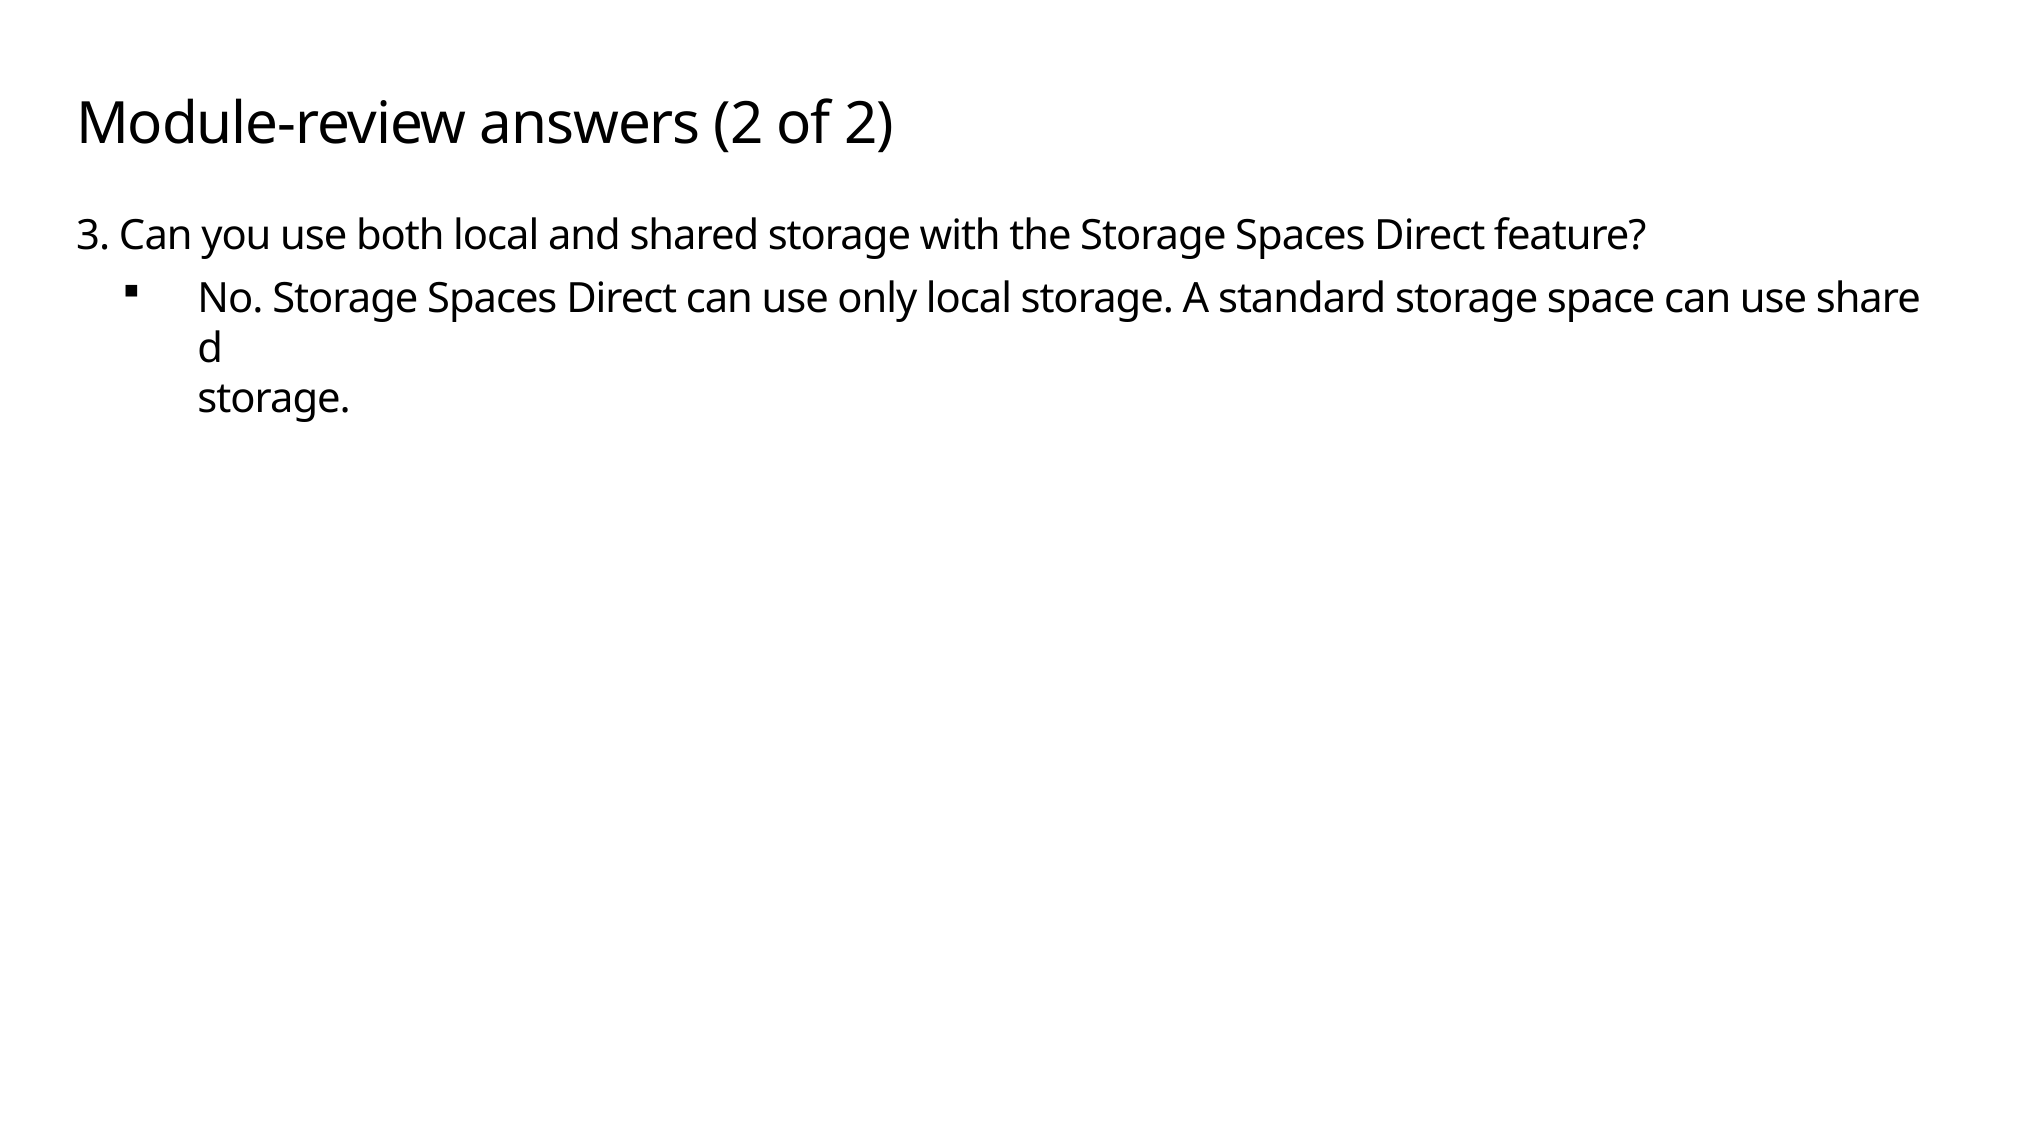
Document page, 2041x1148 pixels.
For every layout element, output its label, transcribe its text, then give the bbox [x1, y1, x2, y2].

list 3. Can you use both local and shared storage with the Storage Spaces Direct feature? No. Storage Spaces Direct can use only local storage. A standard storage space can use shared storage. [76, 208, 1956, 1043]
title Module-review answers (2 of 2) [76, 93, 1968, 161]
